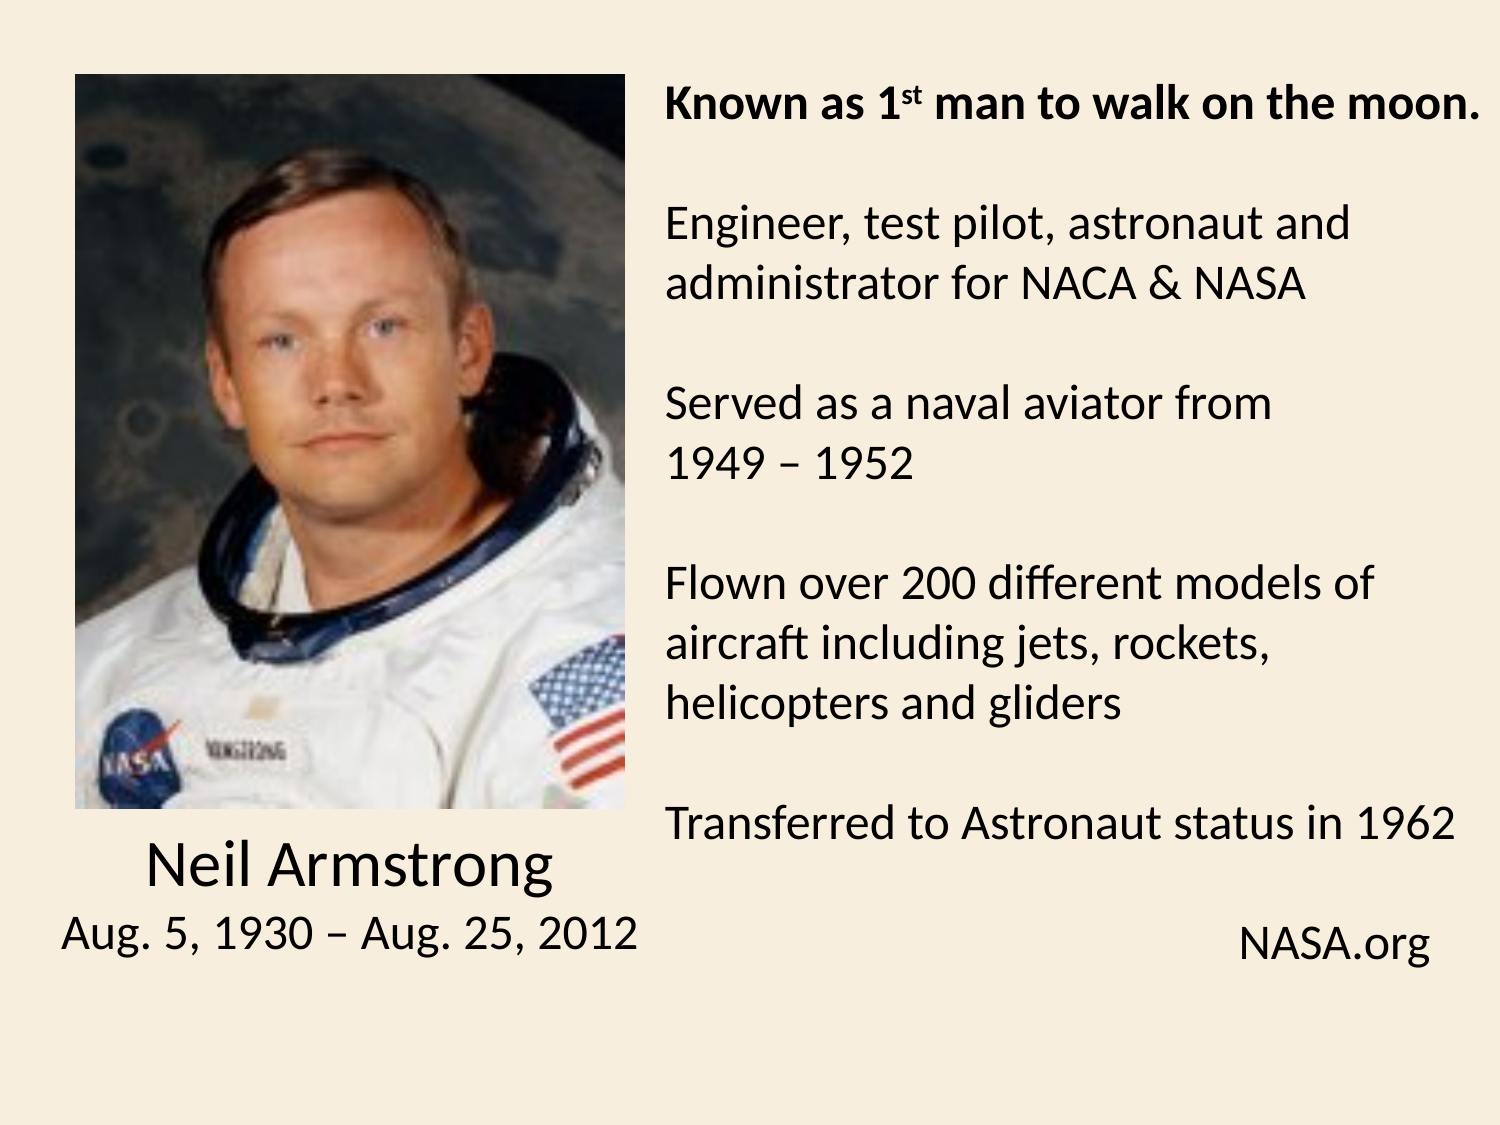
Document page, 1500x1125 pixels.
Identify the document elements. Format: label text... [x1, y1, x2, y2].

text_box Neil Armstrong Aug. 5, 1930 – Aug. 25, 2012 [37, 812, 663, 1013]
text_box Known as 1st man to walk on the moon. Engineer, test pilot, astronaut and administrator for NACA & NASA Served as a naval aviator from 1949 – 1952 Flown over 200 different models of aircraft including jets, rockets, helicopters and gliders Transferred to Astronaut status in 1962 NASA.org [650, 62, 1500, 978]
picture [74, 74, 626, 809]
